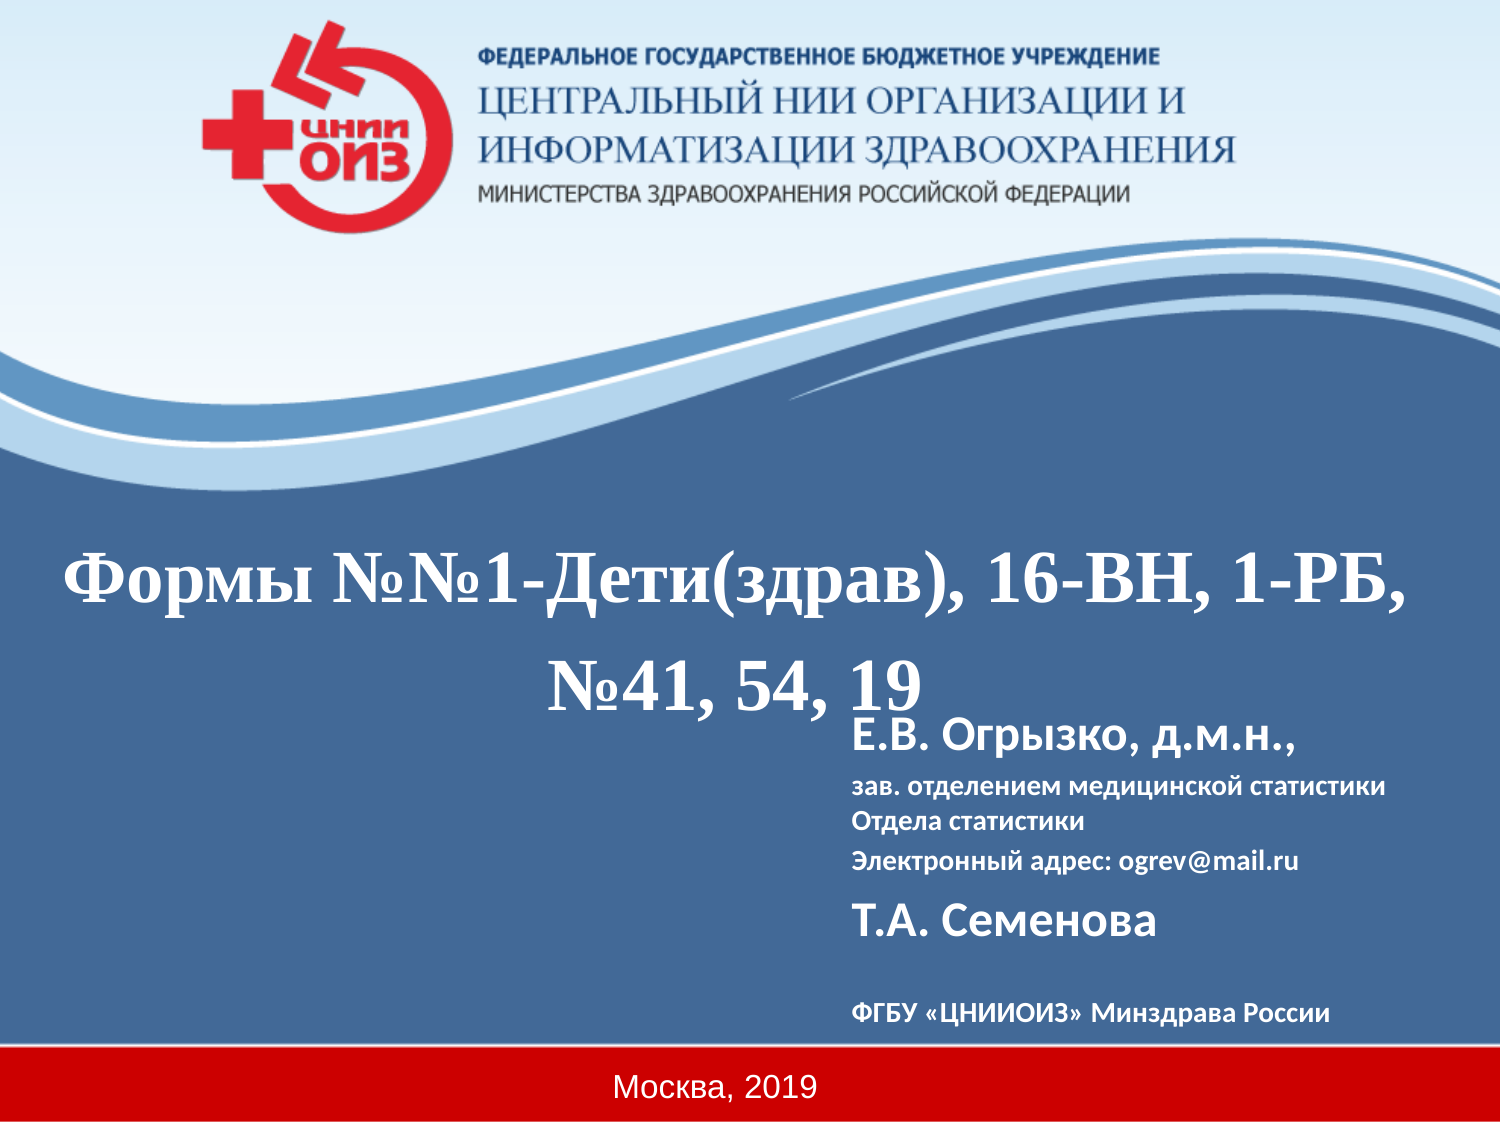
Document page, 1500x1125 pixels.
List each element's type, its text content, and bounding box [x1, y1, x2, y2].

picture [0, 0, 1500, 515]
title Формы №№1-Дети(здрав), 16-ВН, 1-РБ, №41, 54, 19 [0, 515, 1500, 811]
text_box Москва, 2019 [597, 1057, 963, 1113]
picture [0, 811, 1500, 1125]
subtitle Е.В. Огрызко, д.м.н., зав. отделением медицинской статистики Отдела статистики Электронный адрес: ogrev@mail.ru Т.А. Семенова ФГБУ «ЦНИИОИЗ» Минздрава России [836, 692, 1439, 1035]
